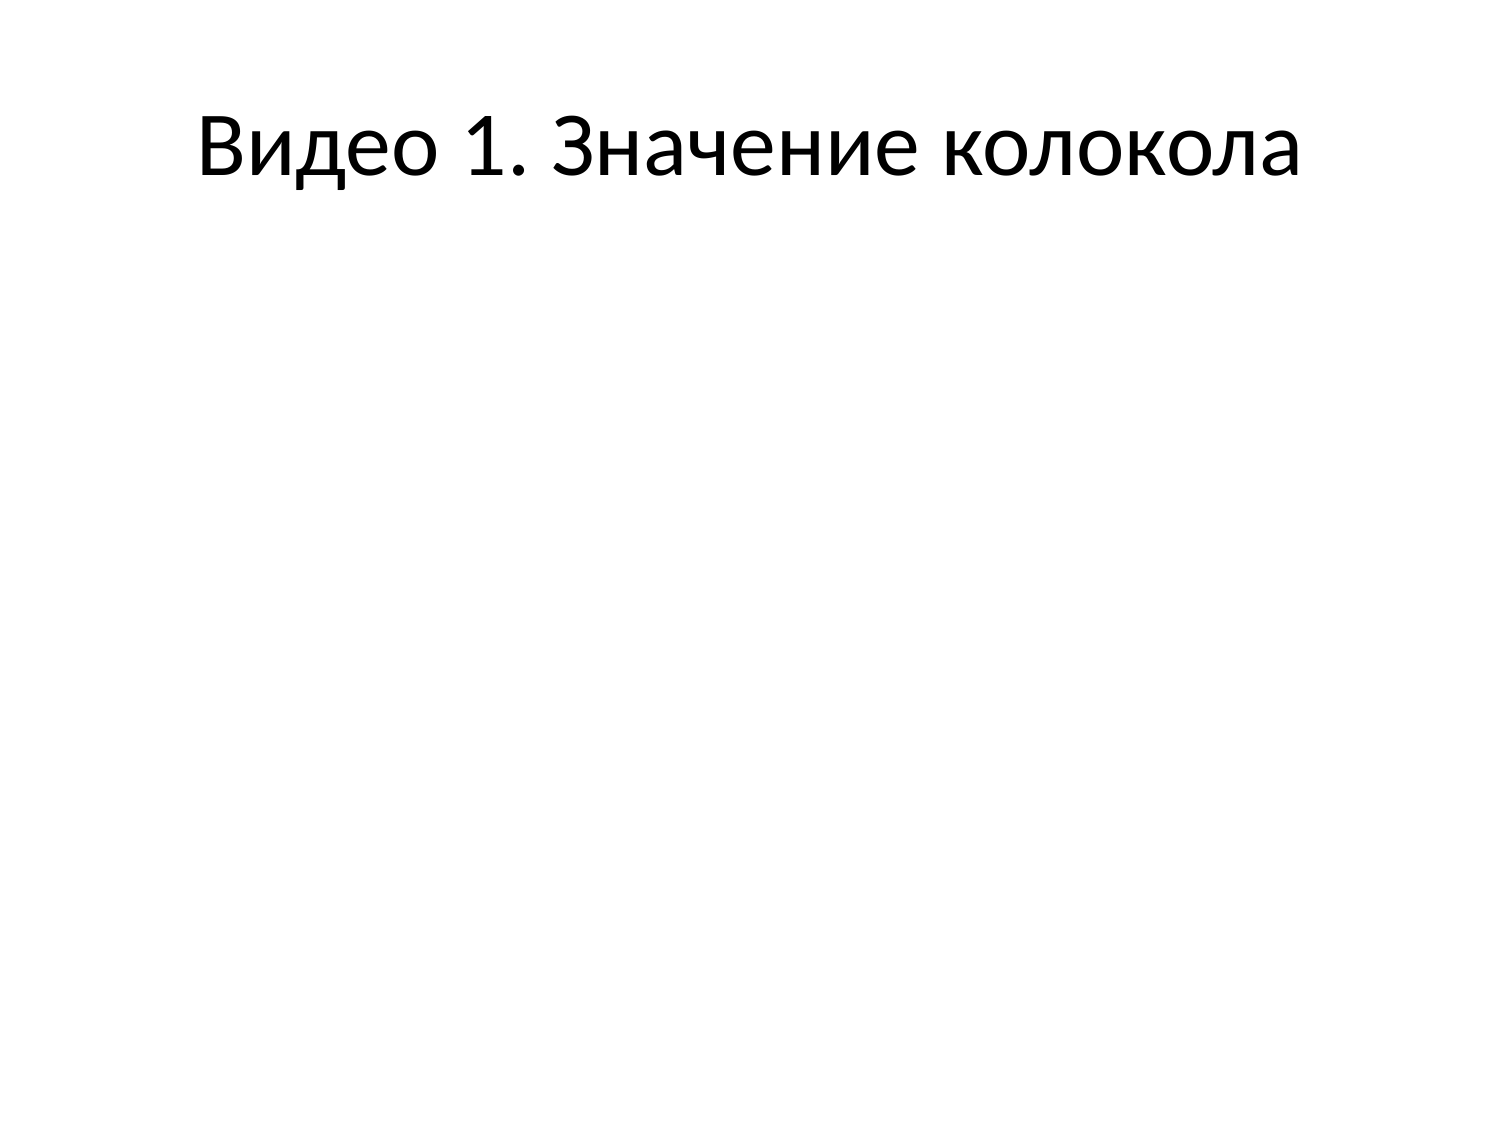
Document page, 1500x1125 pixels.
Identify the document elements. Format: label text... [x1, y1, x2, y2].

title Видео 1. Значение колокола [75, 45, 1425, 233]
